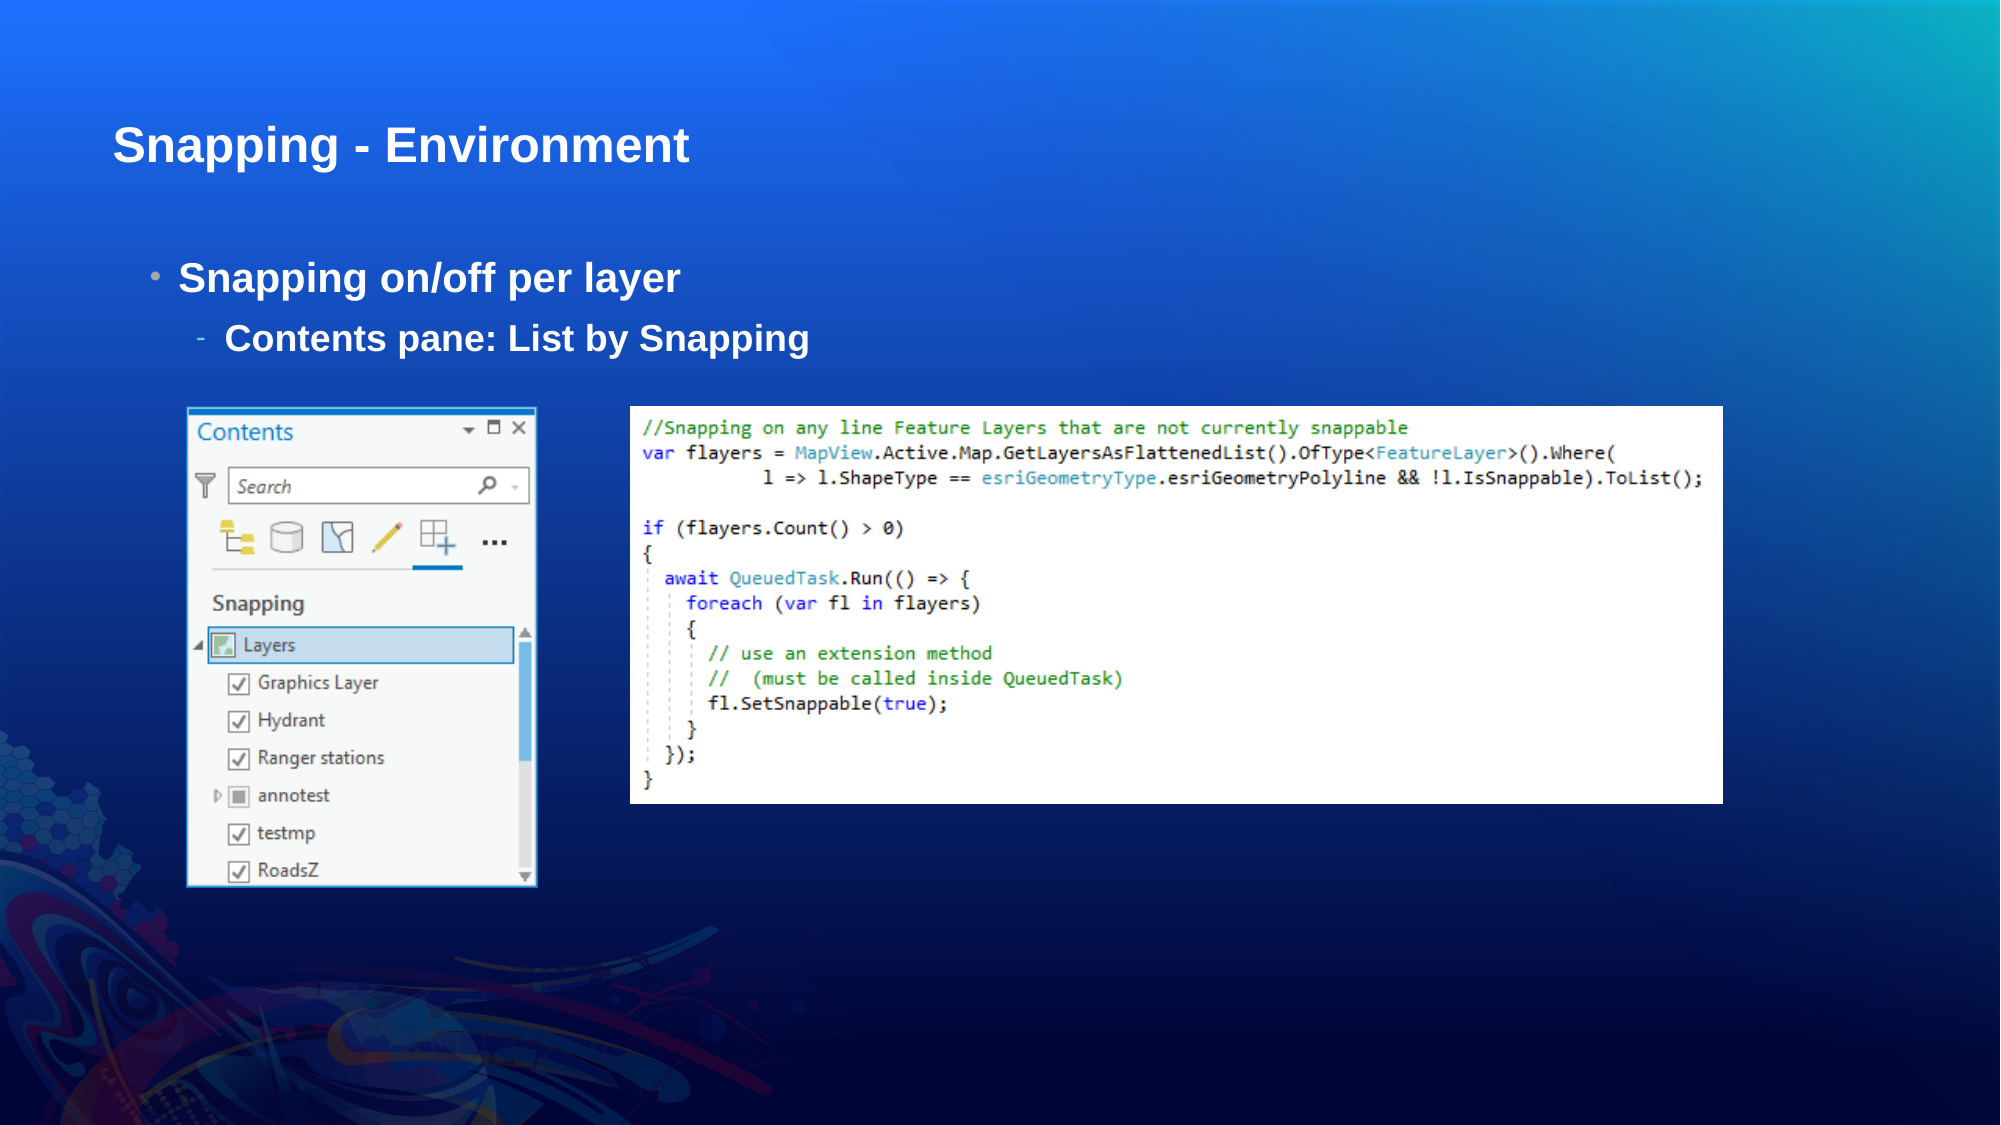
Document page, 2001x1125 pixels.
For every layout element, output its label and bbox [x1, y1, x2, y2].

text_box [0, 0, 2000, 1125]
picture [185, 406, 538, 888]
picture [629, 406, 1723, 804]
